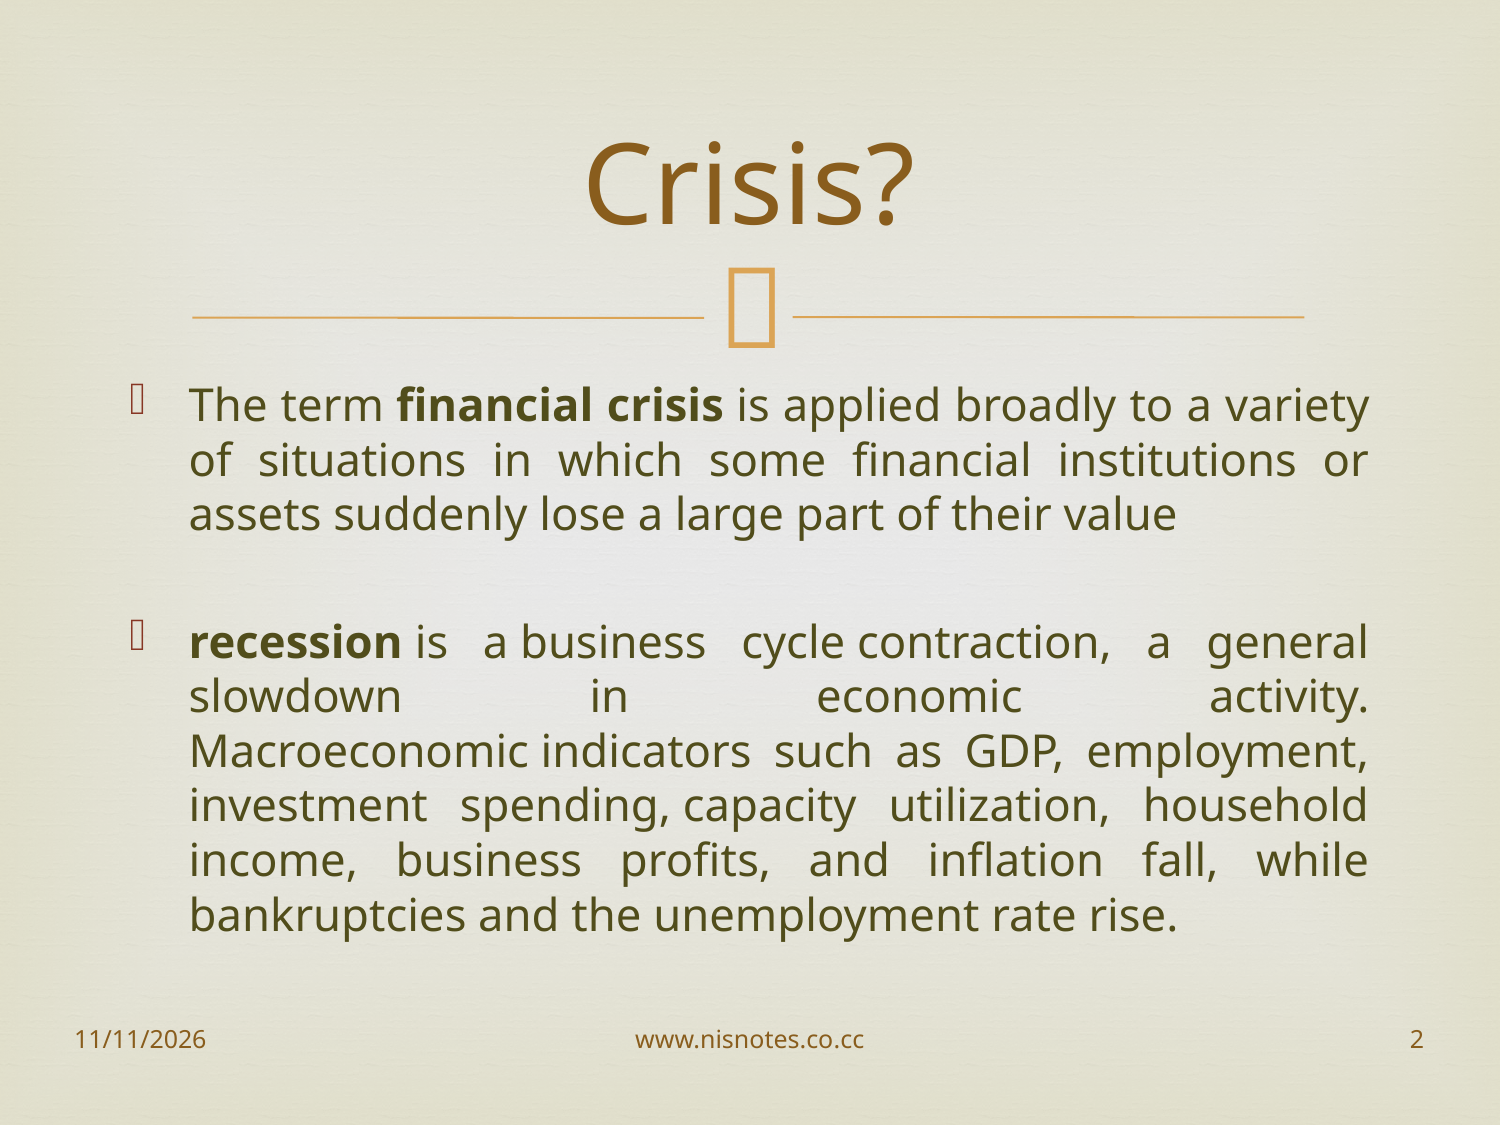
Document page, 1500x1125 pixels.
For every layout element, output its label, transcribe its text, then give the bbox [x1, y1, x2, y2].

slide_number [59, 1010, 410, 1071]
title Crisis? [112, 93, 1386, 267]
footer www.nisnotes.co.cc [512, 1010, 988, 1071]
list The term financial crisis is applied broadly to a variety of situations in which some financial institutions or assets suddenly lose a large part of their value recession is a business cycle contraction, a general slowdown in economic activity. Macroeconomic indicators such as GDP, employment, investment spending, capacity utilization, household income, business profits, and inflation fall, while bankruptcies and the unemployment rate rise. [114, 368, 1386, 1005]
slide_number 2 [1089, 1010, 1440, 1071]
